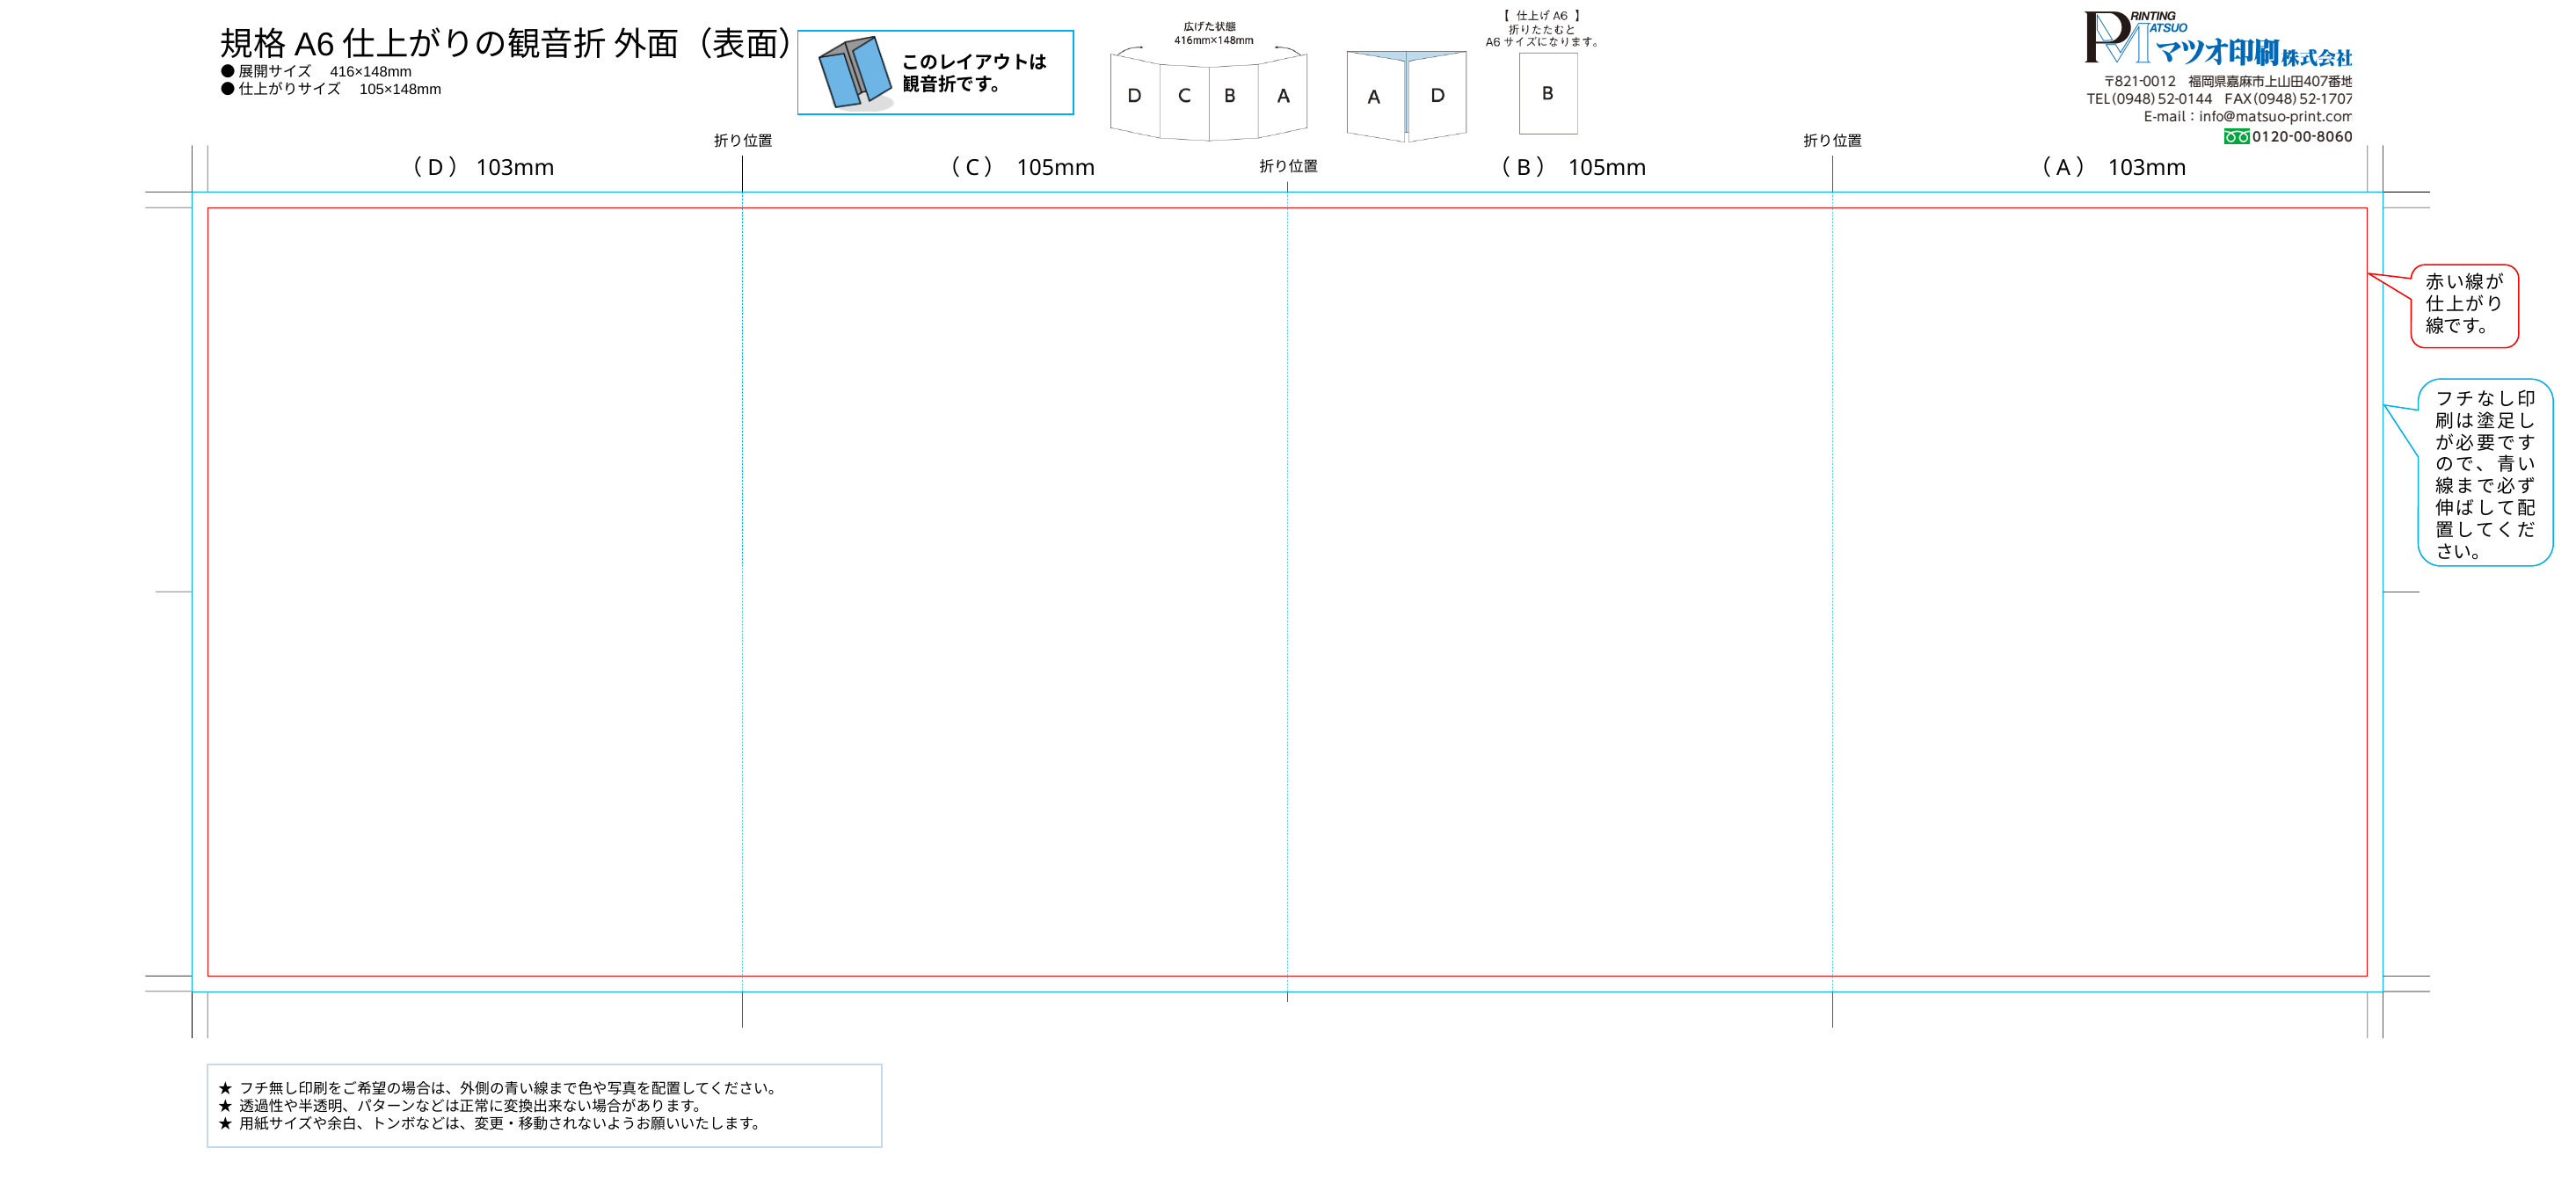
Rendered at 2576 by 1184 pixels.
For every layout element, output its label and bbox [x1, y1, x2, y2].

picture [813, 34, 904, 112]
picture [1110, 10, 1597, 142]
